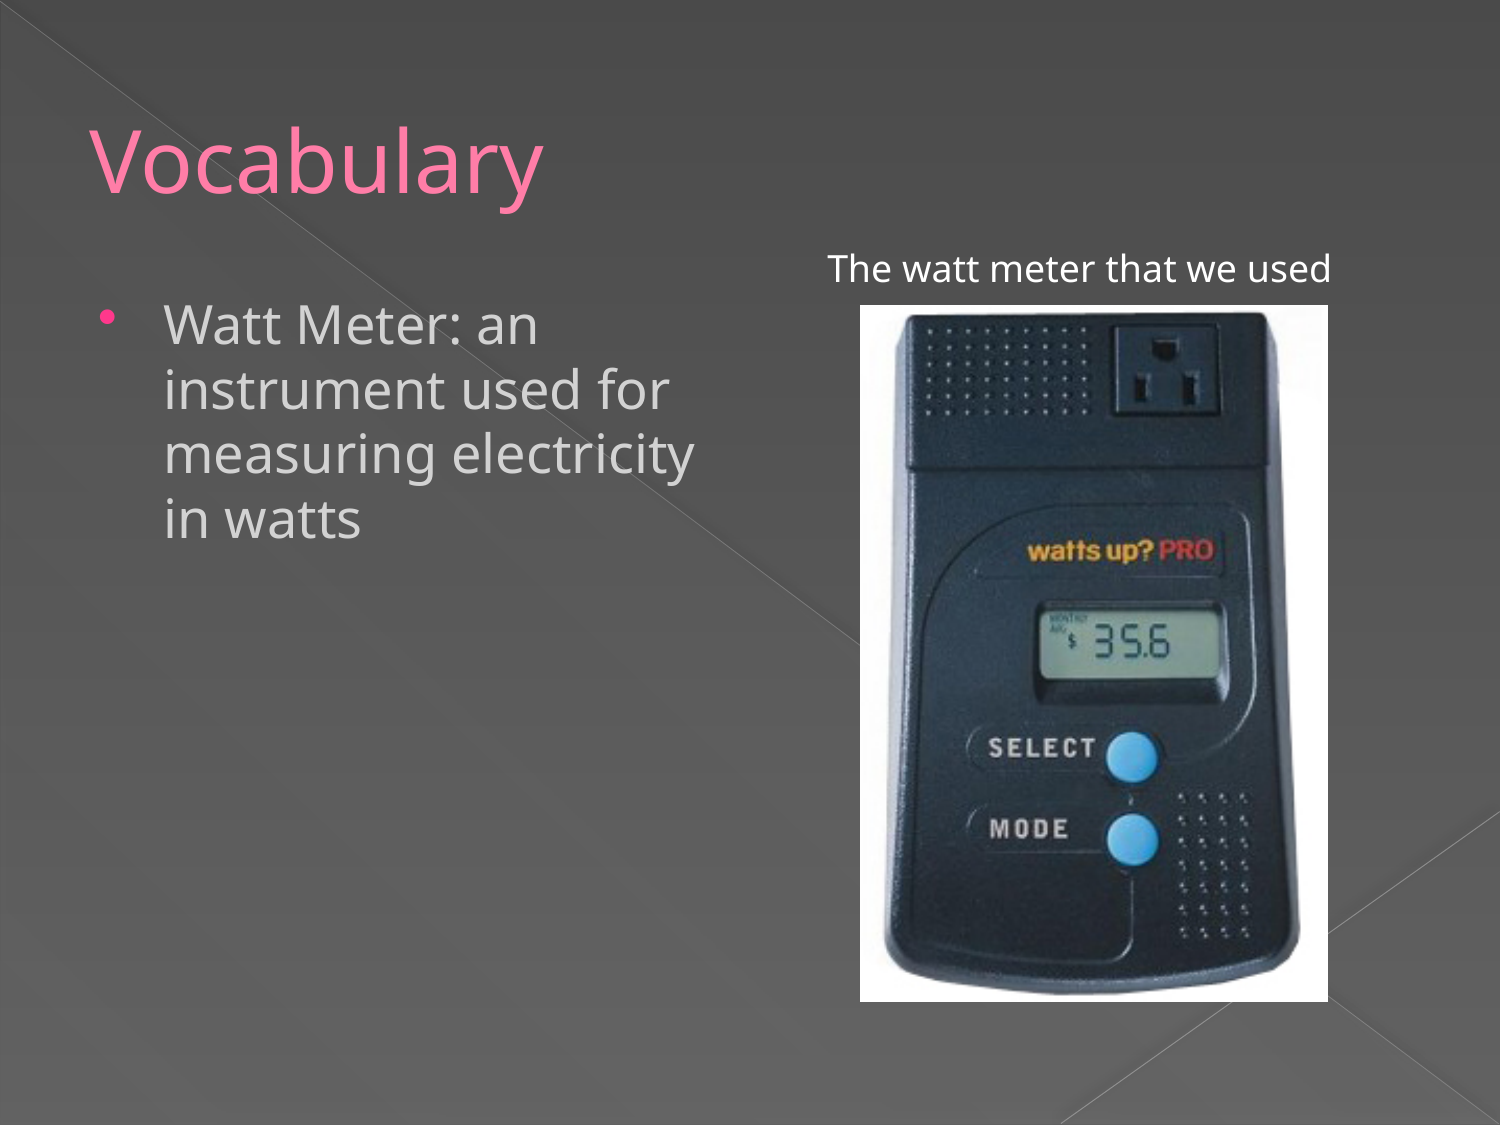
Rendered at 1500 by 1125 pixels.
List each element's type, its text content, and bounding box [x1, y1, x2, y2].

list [860, 305, 1328, 1002]
title Vocabulary [75, 43, 1425, 274]
list Watt Meter: an instrument used for measuring electricity in watts [75, 282, 738, 1025]
text_box The watt meter that we used [812, 237, 1388, 298]
